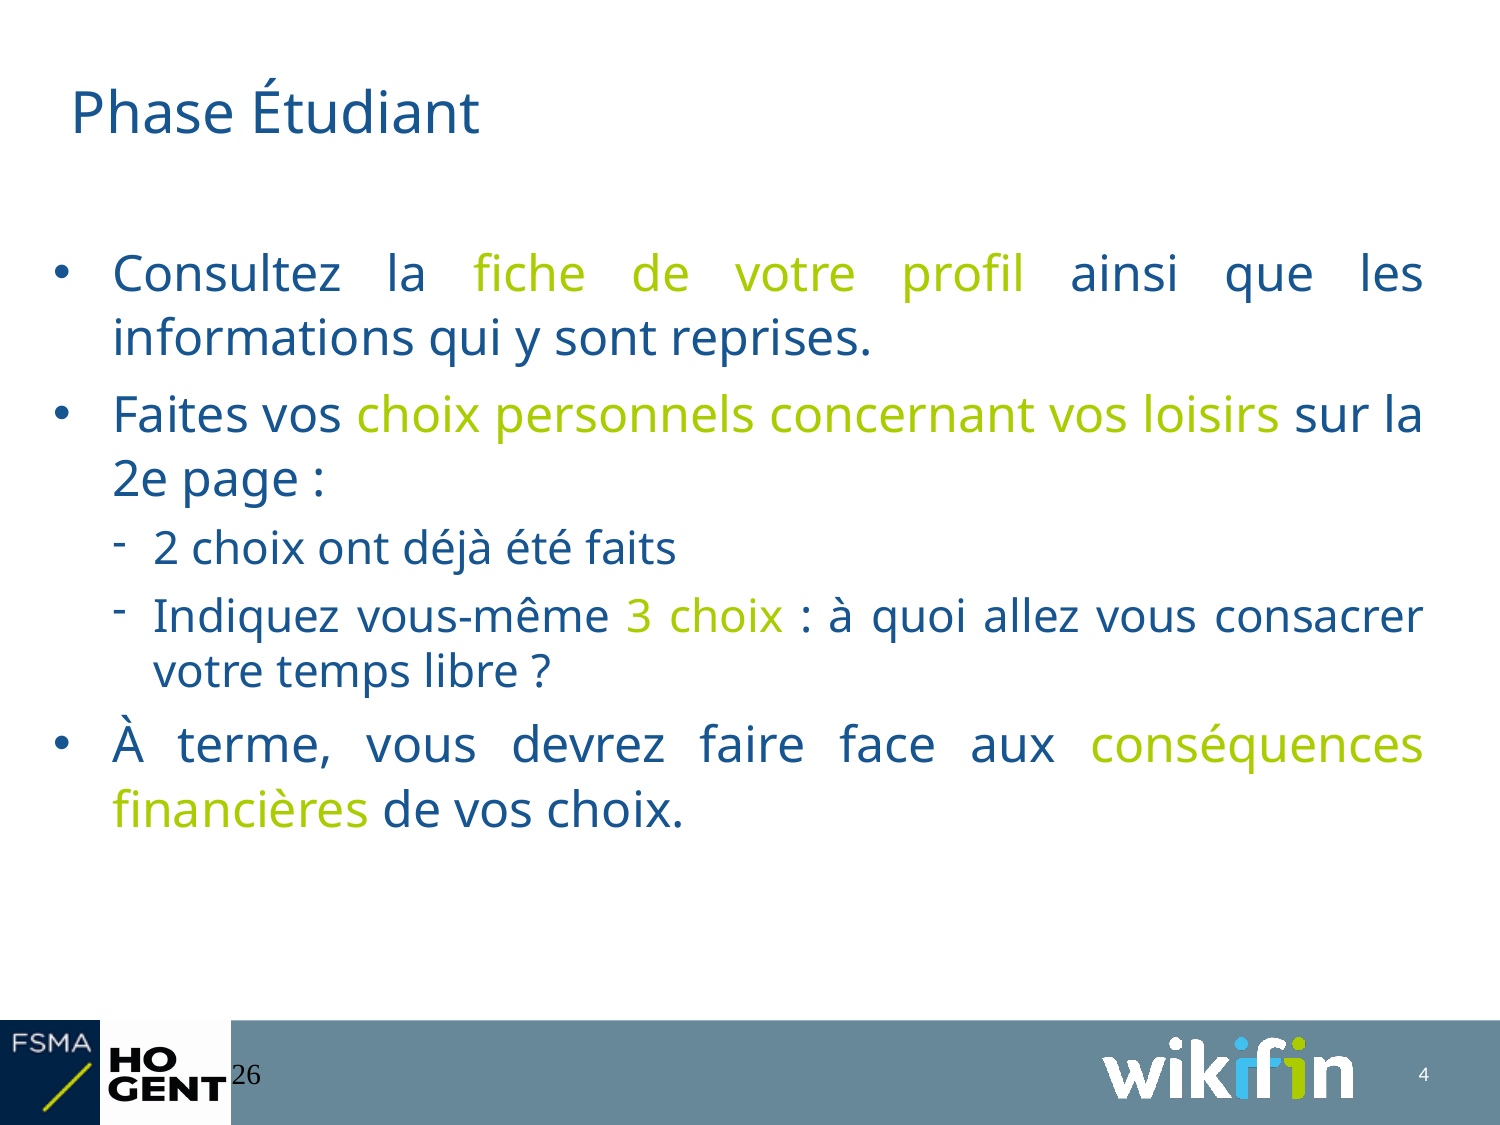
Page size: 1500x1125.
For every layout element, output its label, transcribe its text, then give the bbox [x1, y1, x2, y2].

picture [0, 1020, 231, 1125]
picture [1102, 1037, 1353, 1099]
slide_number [231, 1020, 396, 1125]
title Phase Étudiant [70, 78, 1425, 220]
slide_number 4 [1355, 1020, 1430, 1125]
list Consultez la fiche de votre profil ainsi que les informations qui y sont reprises. Faites vos choix personnels concernant vos loisirs sur la 2e page : 2 choix ont déjà été faits Indiquez vous-même 3 choix : à quoi allez vous consacrer votre temps libre ? À terme, vous devrez faire face aux conséquences financières de vos choix. [53, 236, 1425, 947]
